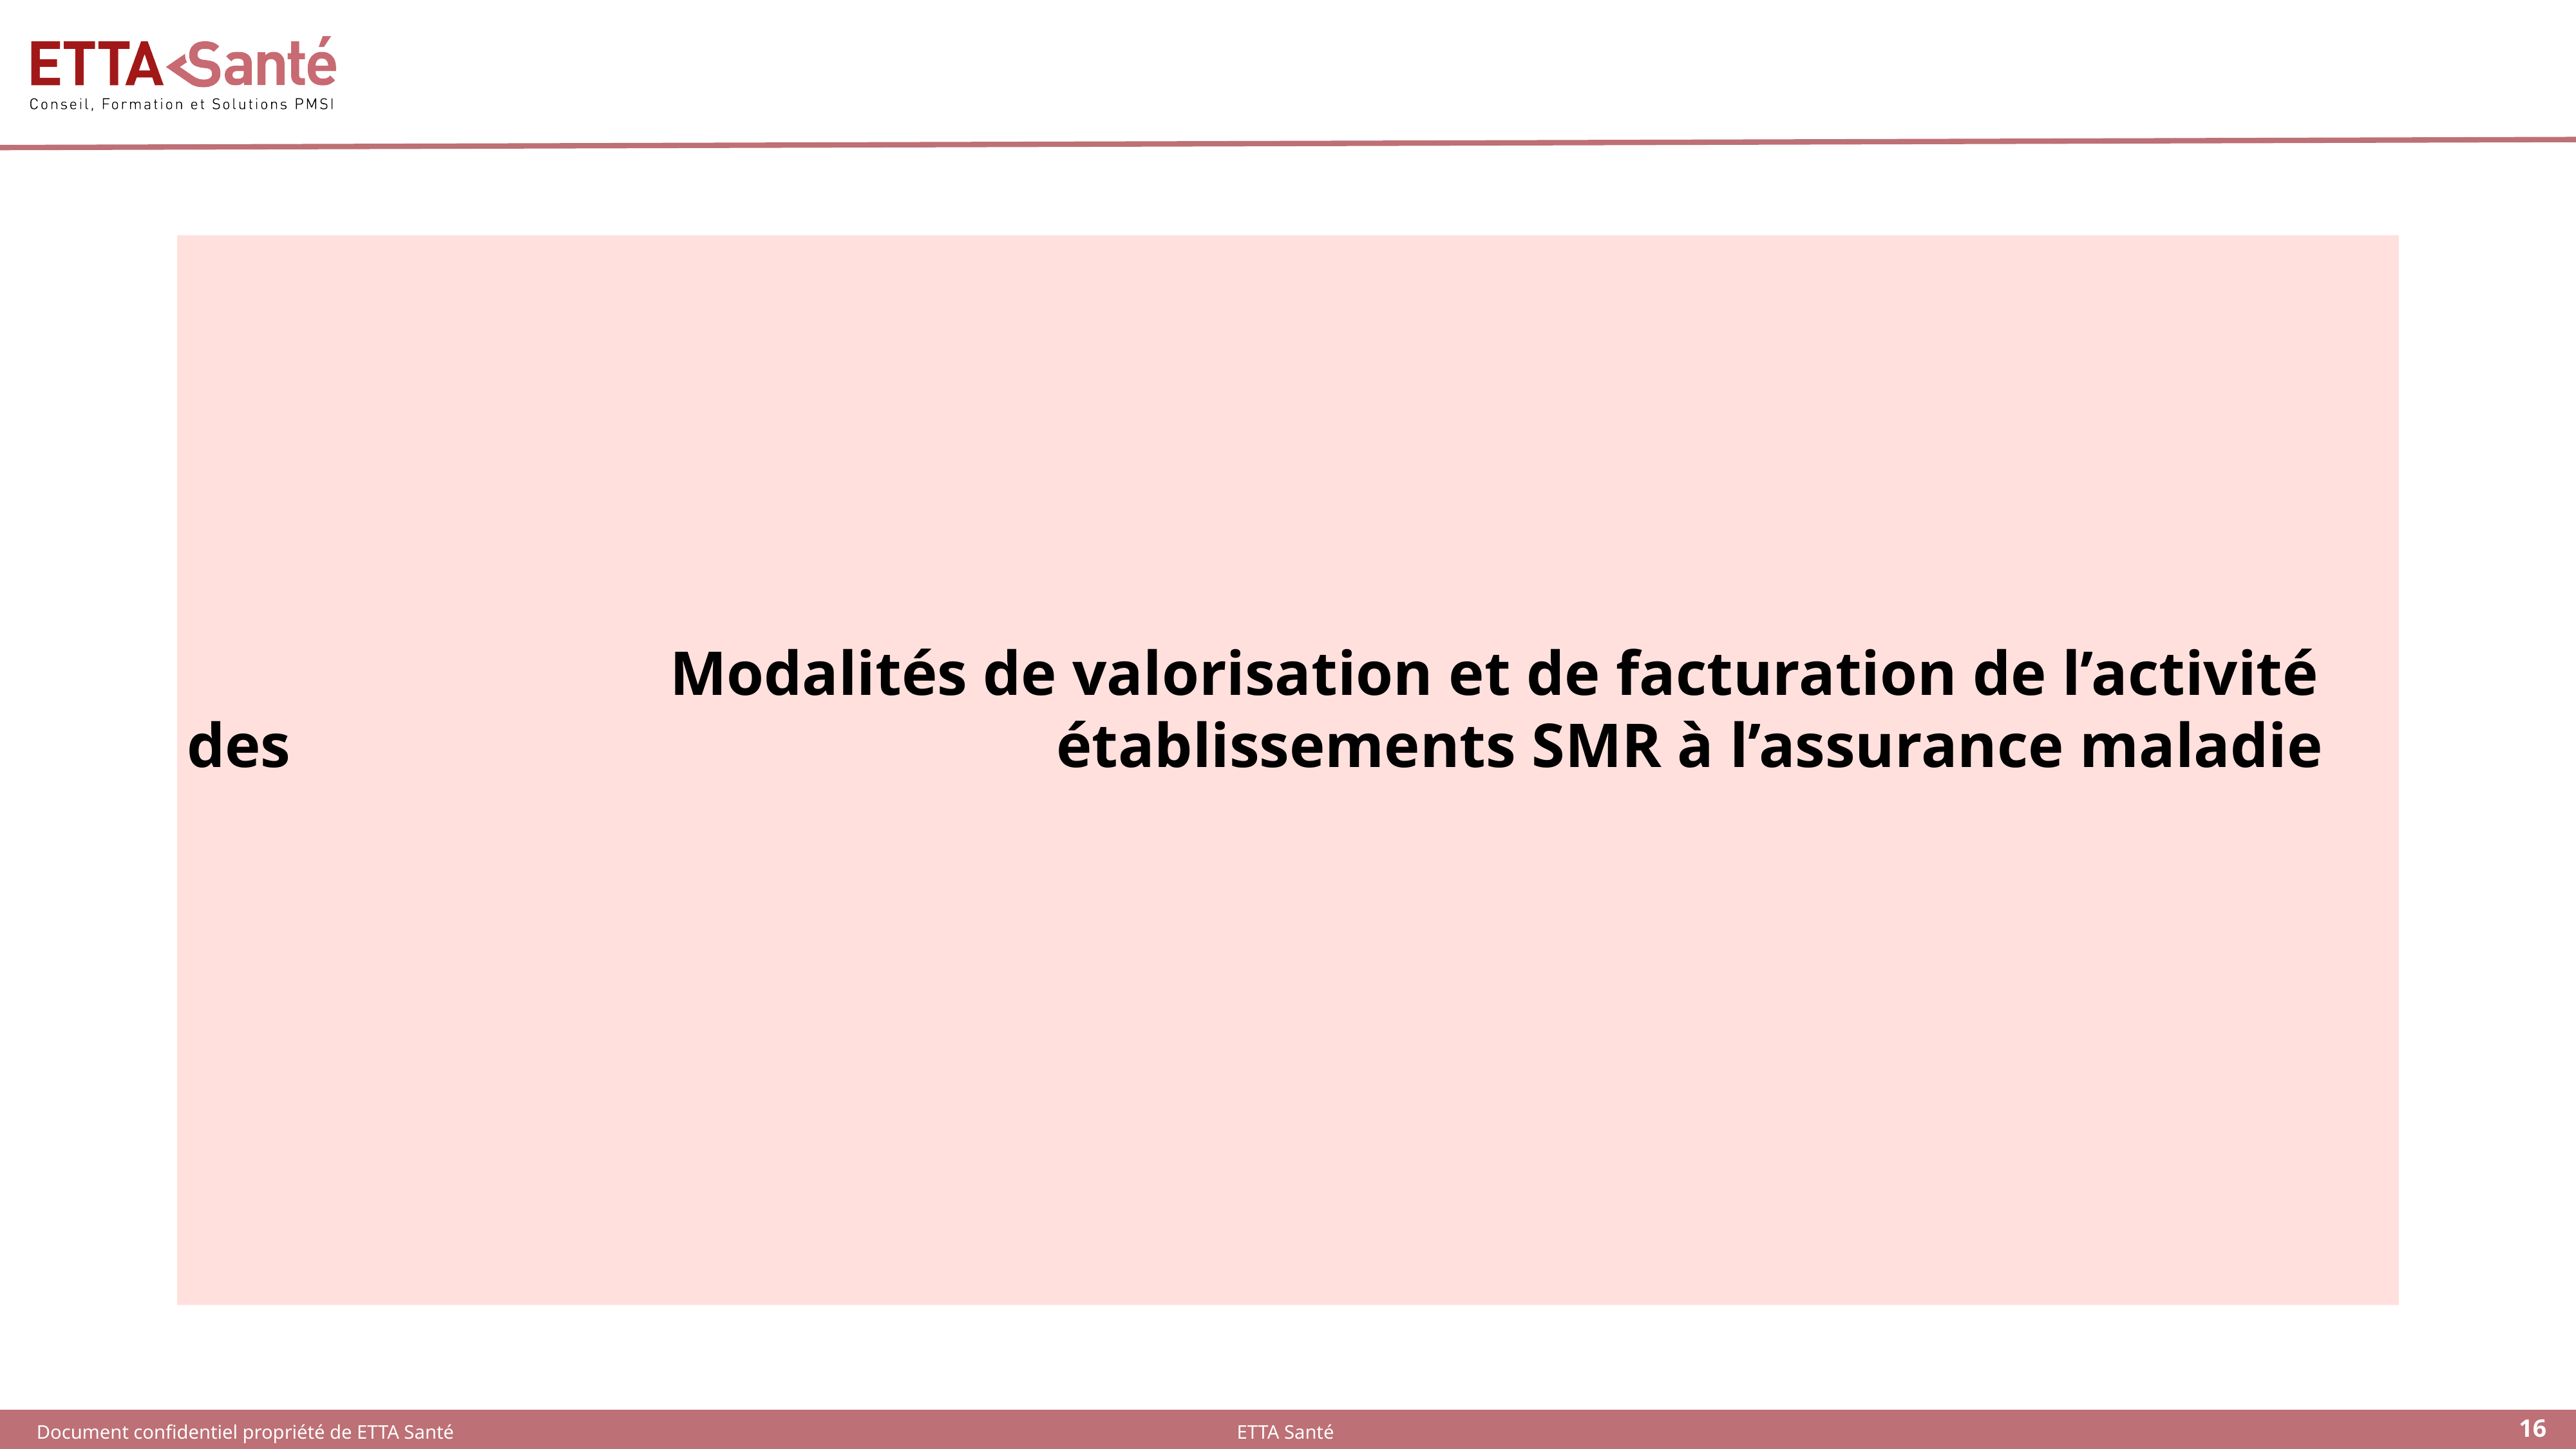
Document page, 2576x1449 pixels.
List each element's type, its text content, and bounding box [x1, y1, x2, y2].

picture [29, 36, 336, 113]
list Modalités de valorisation et de facturation de l’activité des établissements SMR à l’assurance maladie [177, 235, 2399, 1305]
slide_number 16 [2490, 1408, 2575, 1449]
